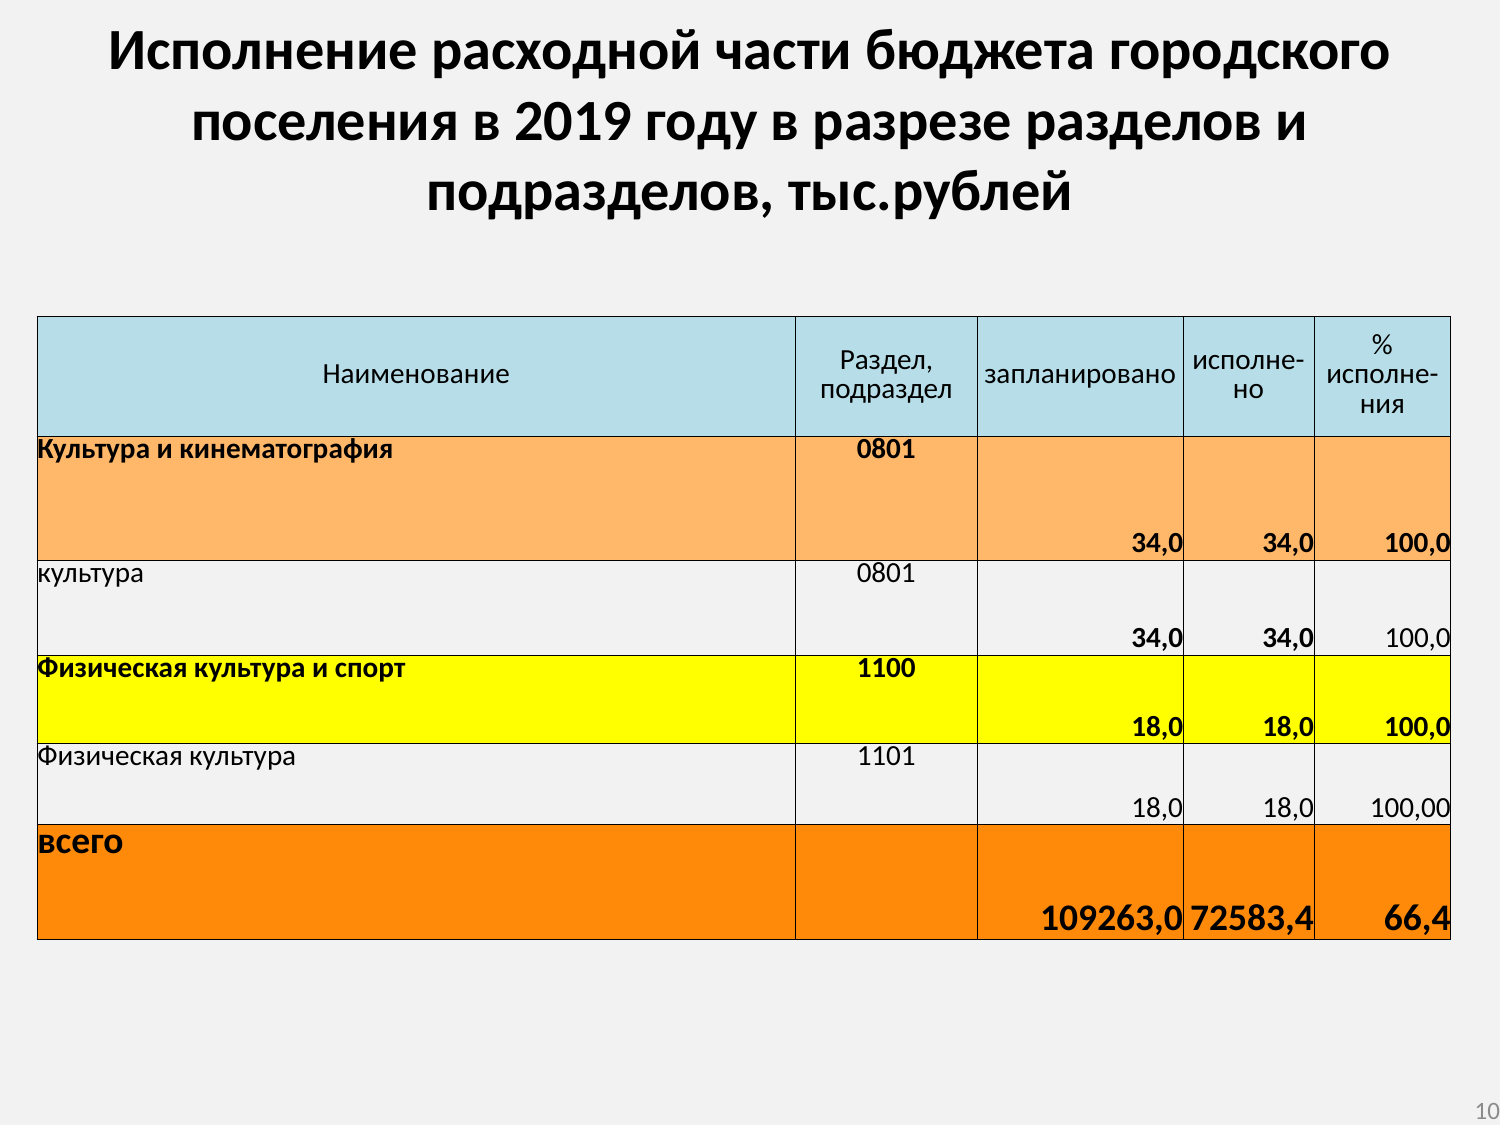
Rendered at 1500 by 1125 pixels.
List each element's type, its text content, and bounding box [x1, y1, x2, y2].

table_cell 1100 [796, 656, 977, 743]
text_box Исполнение расходной части бюджета городского поселения в 2019 году в разрезе разделов и подразделов, тыс.рублей [0, 0, 1500, 230]
table_cell 1101 [796, 744, 977, 824]
table_cell 100,0 [1315, 437, 1450, 560]
table_cell 100,0 [1315, 561, 1450, 655]
table_cell 0801 [796, 561, 977, 655]
table_cell 34,0 [978, 437, 1183, 560]
table_cell 34,0 [1184, 437, 1314, 560]
table_cell 100,0 [1315, 656, 1450, 743]
table_cell 72583,4 [1184, 825, 1314, 939]
table_cell 66,4 [1315, 825, 1450, 939]
table_cell 109263,0 [978, 825, 1183, 939]
table_cell 18,0 [1184, 656, 1314, 743]
table_header исполне- но [1184, 317, 1314, 436]
table_header % исполне-ния [1315, 317, 1450, 436]
table_cell 18,0 [1184, 744, 1314, 824]
slide_number 10 [1149, 1094, 1500, 1125]
table_cell 100,00 [1315, 744, 1450, 824]
table_cell [796, 825, 977, 939]
table_cell всего [38, 825, 795, 939]
table_cell 0801 [796, 437, 977, 560]
table_cell Культура и кинематография [38, 437, 795, 560]
table_cell культура [38, 561, 795, 655]
table_cell 34,0 [1184, 561, 1314, 655]
table_cell 34,0 [978, 561, 1183, 655]
table_cell Физическая культура и спорт [38, 656, 795, 743]
table_cell 18,0 [978, 656, 1183, 743]
table_header Раздел, подраздел [796, 317, 977, 436]
table_header Наименование [38, 317, 795, 436]
table_cell 18,0 [978, 744, 1183, 824]
table_cell Физическая культура [38, 744, 795, 824]
table_header запланировано [978, 317, 1183, 436]
